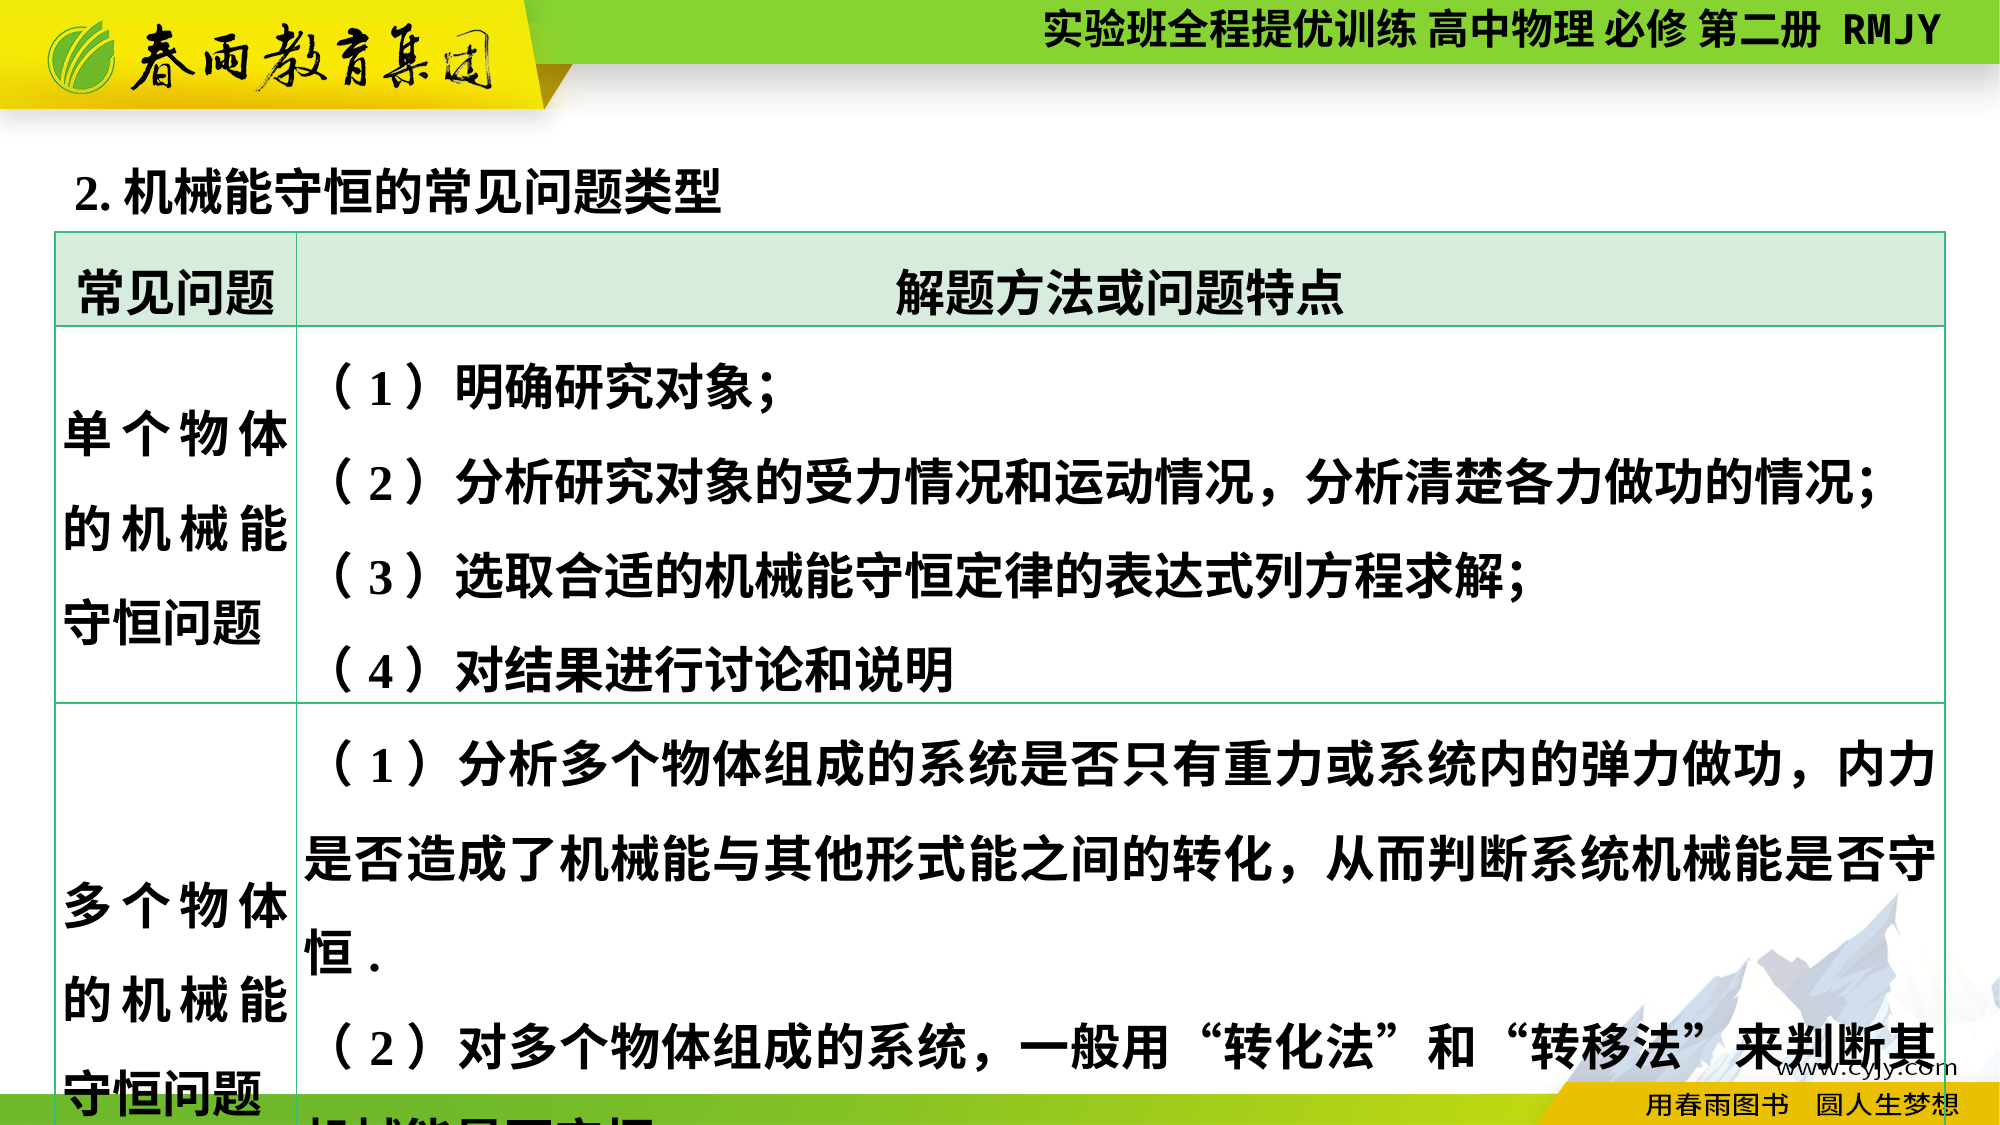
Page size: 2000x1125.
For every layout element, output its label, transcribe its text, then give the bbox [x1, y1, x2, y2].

picture [0, 0, 2000, 1125]
table_cell （1）明确研究对象； （2）分析研究对象的受力情况和运动情况，分析清楚各力做功的情况； （3）选取合适的机械能守恒定律的表达式列方程求解； （4）对结果进行讨论和说明 [297, 327, 1944, 702]
list 2.机械能守恒的常见问题类型 [59, 122, 1944, 217]
table_cell （1）分析多个物体组成的系统是否只有重力或系统内的弹力做功，内力是否造成了机械能与其他形式能之间的转化，从而判断系统机械能是否守恒. （2）对多个物体组成的系统，一般用“转化法”和“转移法”来判断其机械能是否守恒. （3）注意寻找用绳或杆相连接的物体间的速度关系和位移关系 [297, 704, 1944, 1125]
table_cell 多个物体的机械能守恒问题 [56, 704, 296, 1125]
table_header 常见问题 [56, 233, 296, 325]
table_cell 单个物体的机械能守恒问题 [56, 327, 296, 702]
table_header 解题方法或问题特点 [297, 233, 1944, 325]
